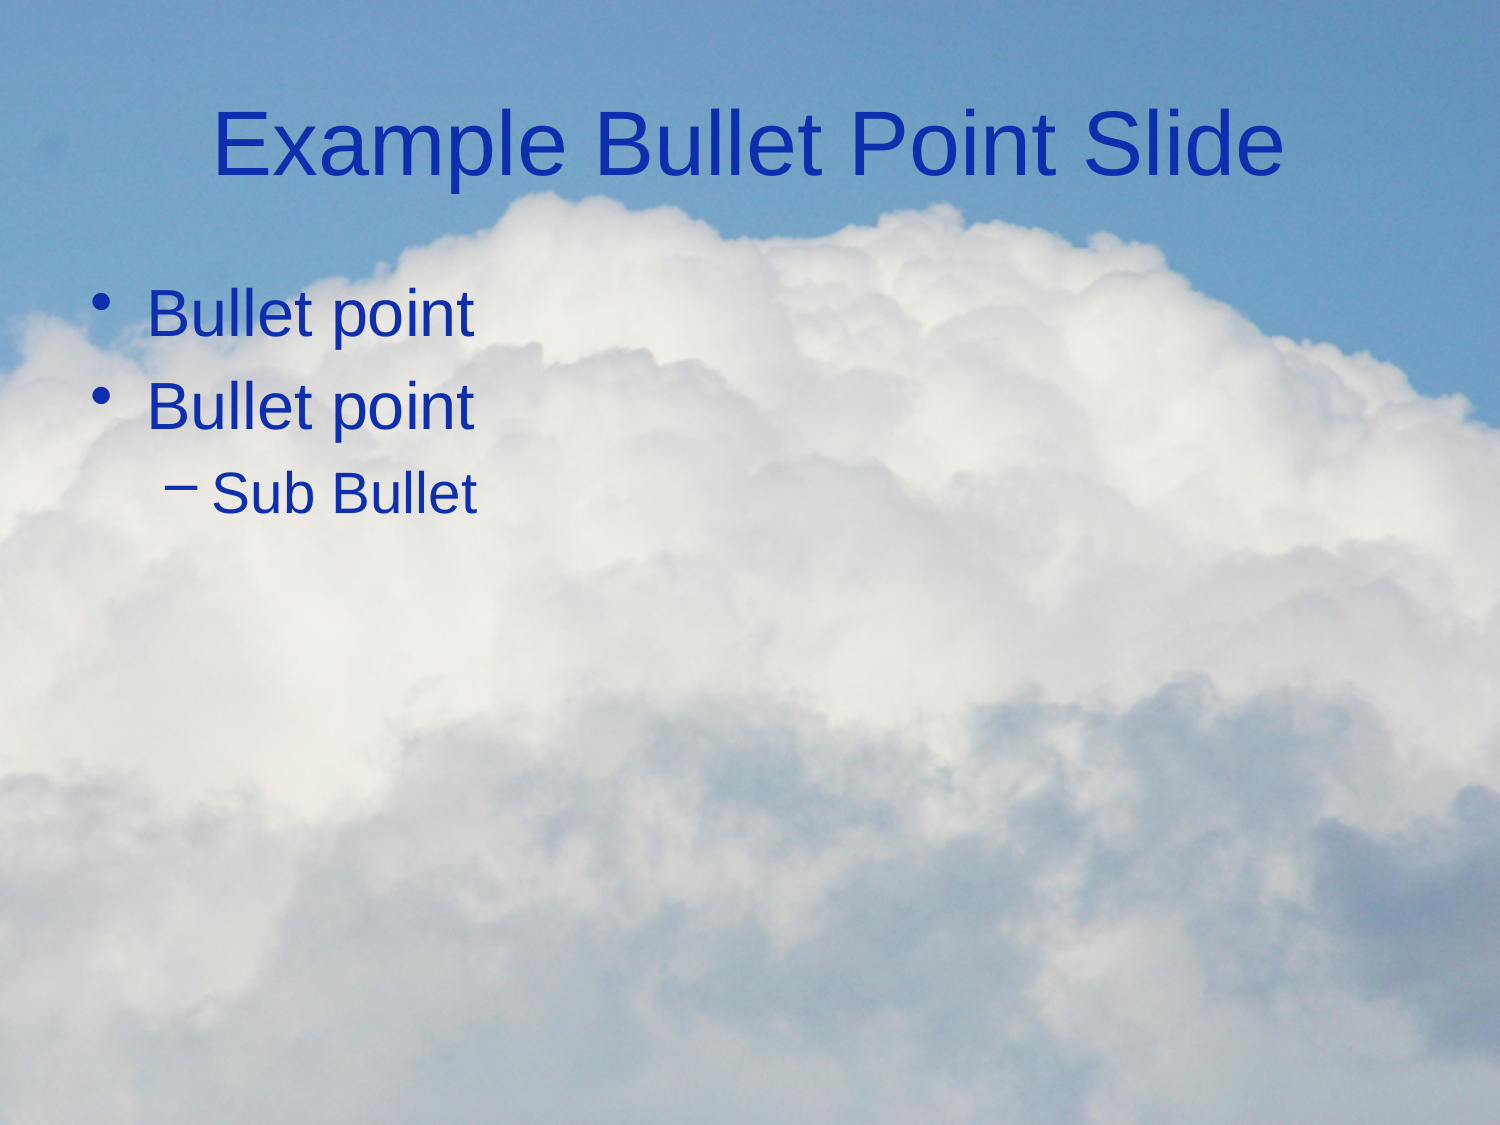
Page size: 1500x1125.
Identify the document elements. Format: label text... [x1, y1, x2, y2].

picture [0, 0, 1500, 1125]
list Bullet point Bullet point Sub Bullet [75, 262, 1425, 1005]
title Example Bullet Point Slide [75, 45, 1425, 233]
